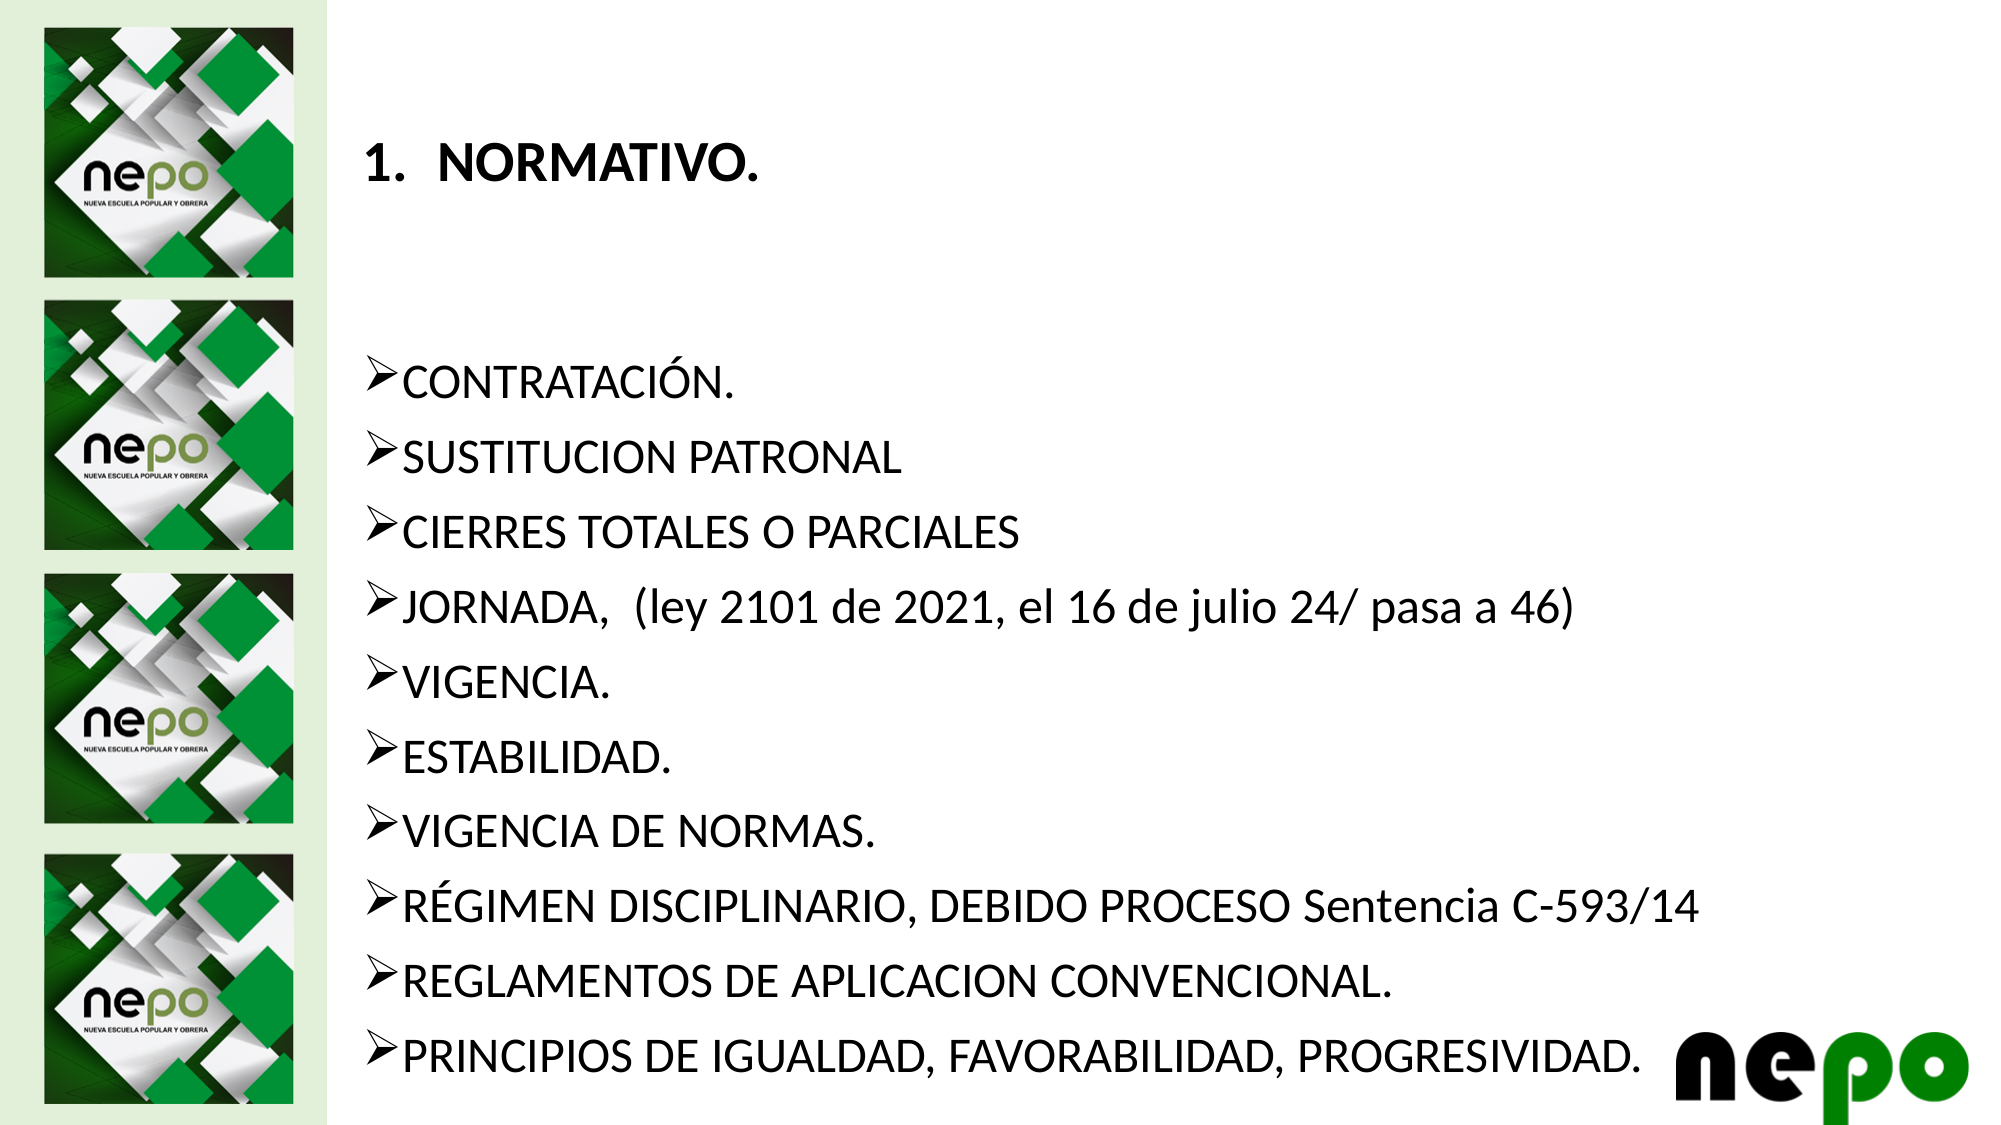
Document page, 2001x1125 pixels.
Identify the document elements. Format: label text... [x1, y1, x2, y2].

list NORMATIVO. CONTRATACIÓN. SUSTITUCION PATRONAL CIERRES TOTALES O PARCIALES JORNADA, (ley 2101 de 2021, el 16 de julio 24/ pasa a 46) VIGENCIA. ESTABILIDAD. VIGENCIA DE NORMAS. RÉGIMEN DISCIPLINARIO, DEBIDO PROCESO Sentencia C-593/14 REGLAMENTOS DE APLICACION CONVENCIONAL. PRINCIPIOS DE IGUALDAD, FAVORABILIDAD, PROGRESIVIDAD. [347, 123, 1964, 1094]
picture [0, 0, 327, 1125]
picture [1676, 1032, 1969, 1125]
